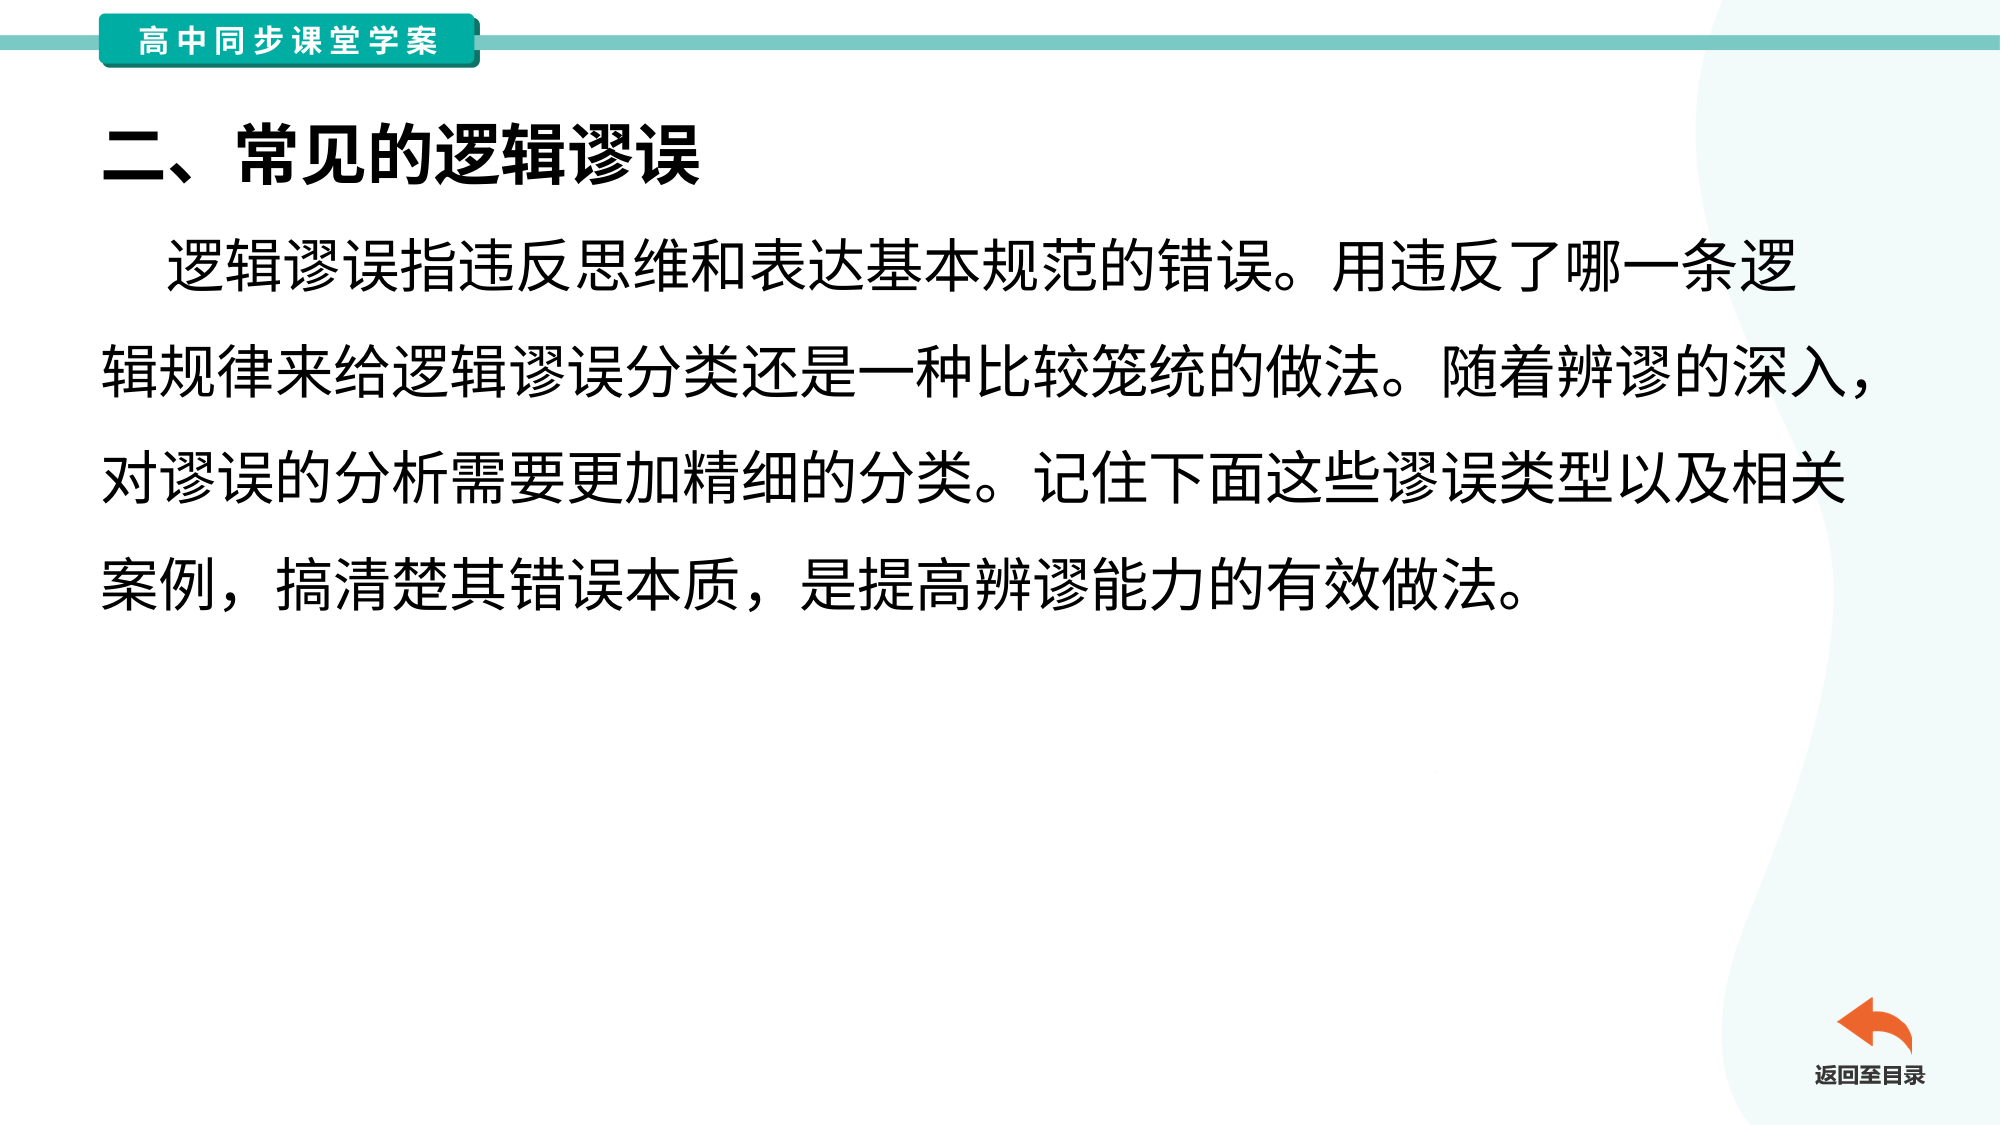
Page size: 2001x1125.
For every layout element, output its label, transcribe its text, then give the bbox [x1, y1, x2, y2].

text_box 二、常见的逻辑谬误 [100, 76, 1899, 192]
text_box 逻辑谬误指违反思维和表达基本规范的错误。用违反了哪一条逻 辑规律来给逻辑谬误分类还是一种比较笼统的做法。随着辨谬的深入， 对谬误的分析需要更加精细的分类。记住下面这些谬误类型以及相关 案例，搞清楚其错误本质，是提高辨谬能力的有效做法。 [100, 192, 1899, 618]
picture [0, 0, 2000, 1125]
